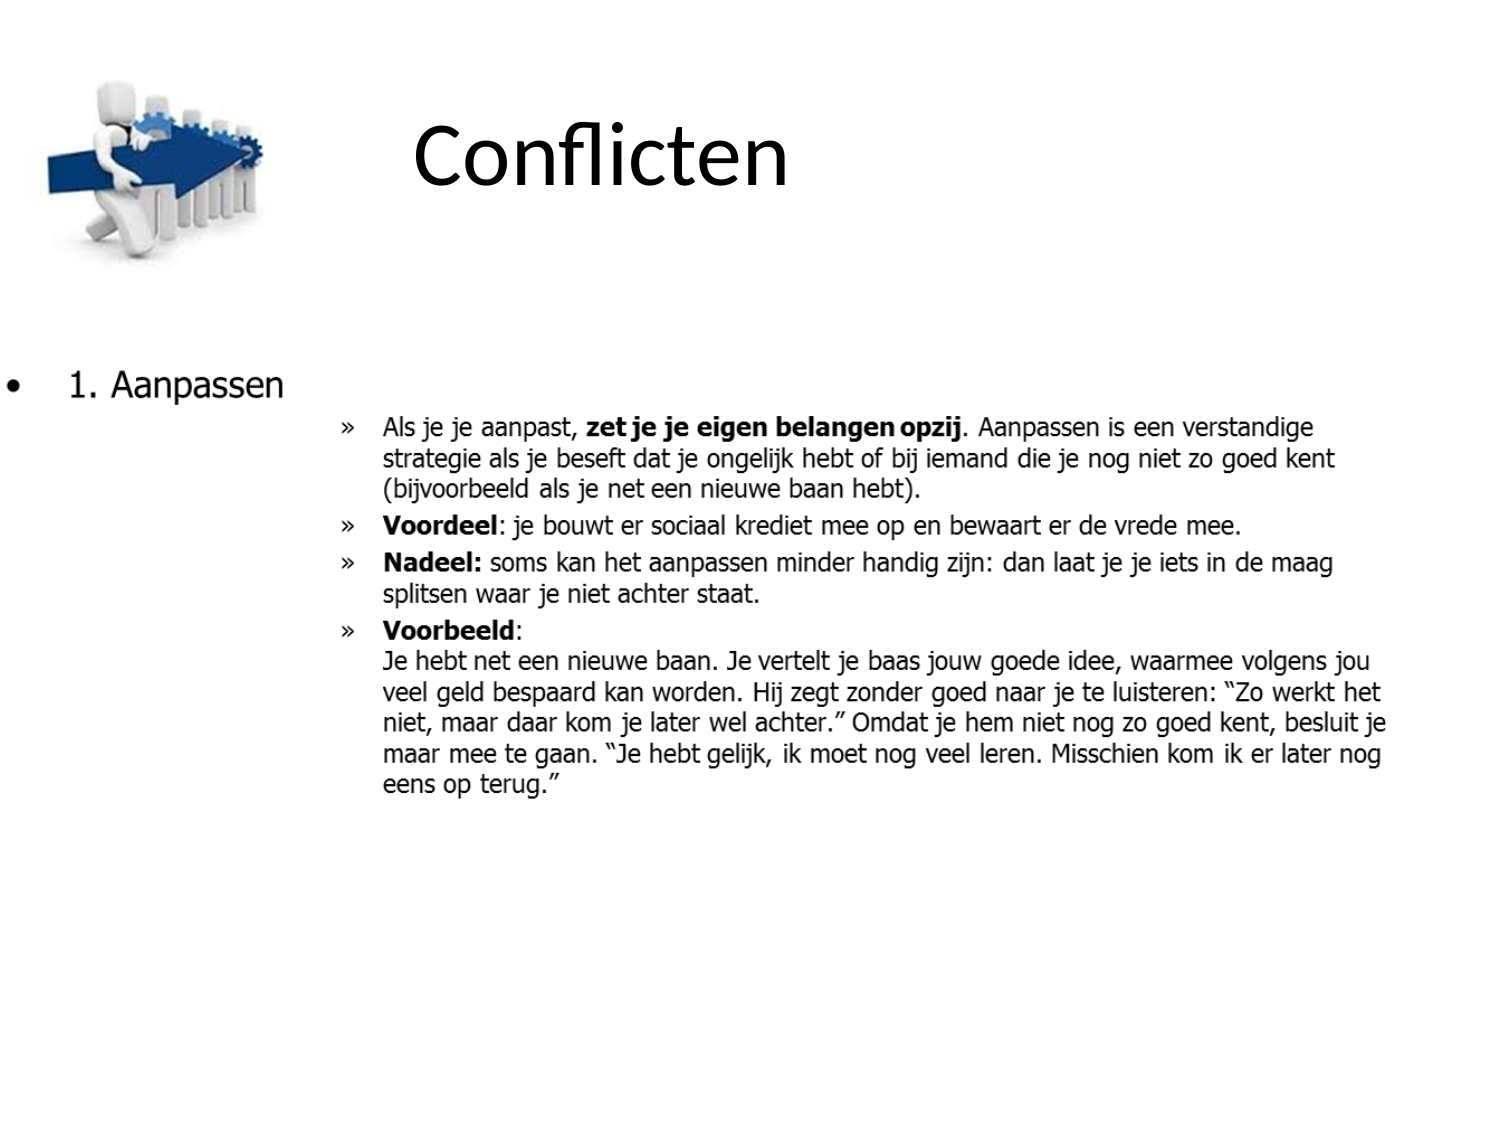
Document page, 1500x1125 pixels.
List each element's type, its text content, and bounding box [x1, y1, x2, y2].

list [0, 349, 1413, 1000]
picture [0, 67, 310, 282]
title Conflicten [289, 54, 916, 244]
